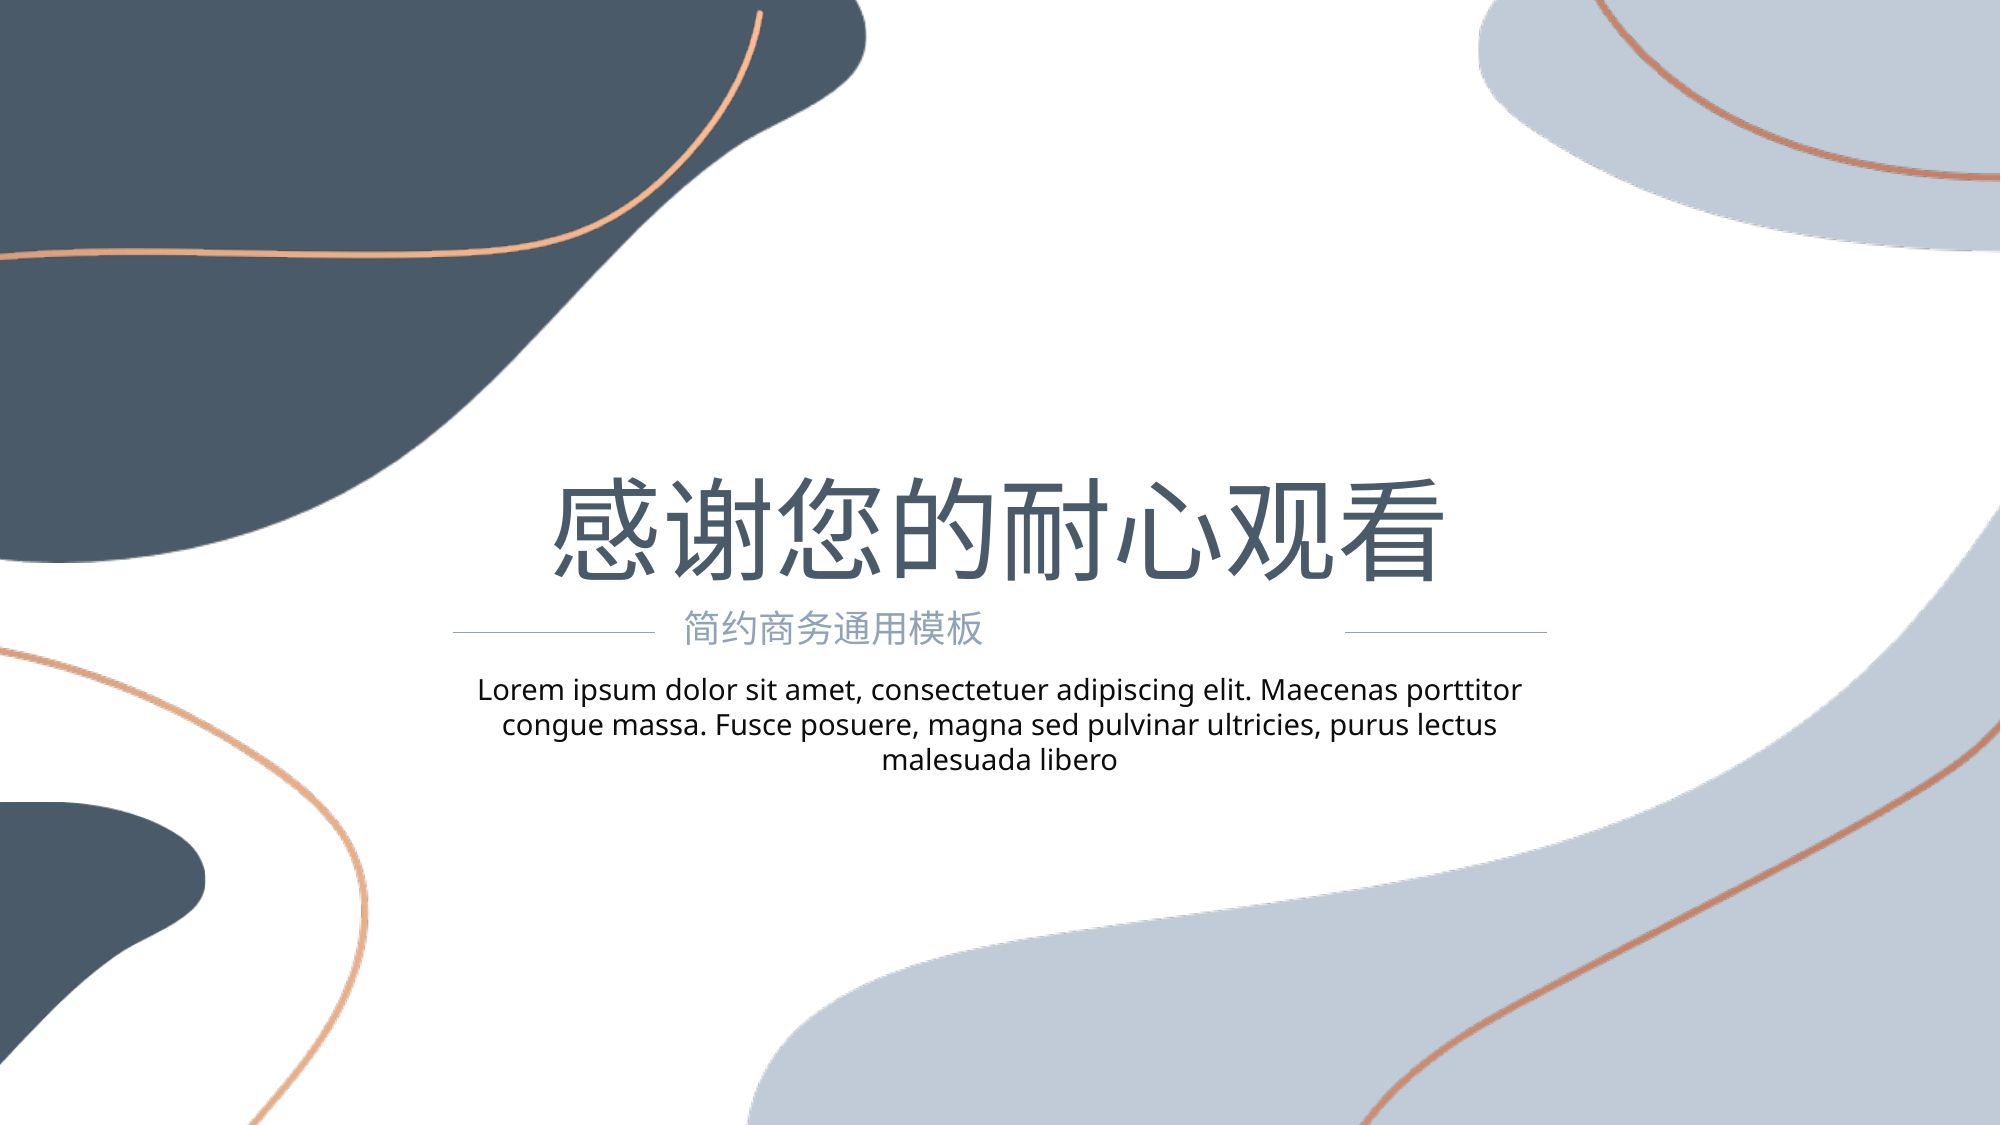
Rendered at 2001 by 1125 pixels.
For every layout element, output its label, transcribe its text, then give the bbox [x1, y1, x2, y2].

text_box 简约商务通用模板 [669, 597, 1331, 658]
picture [0, 0, 2000, 1125]
text_box Lorem ipsum dolor sit amet, consectetuer adipiscing elit. Maecenas porttitor congue massa. Fusce posuere, magna sed pulvinar ultricies, purus lectus malesuada libero [416, 664, 1584, 784]
text_box 感谢您的耐心观看 [535, 452, 1465, 602]
